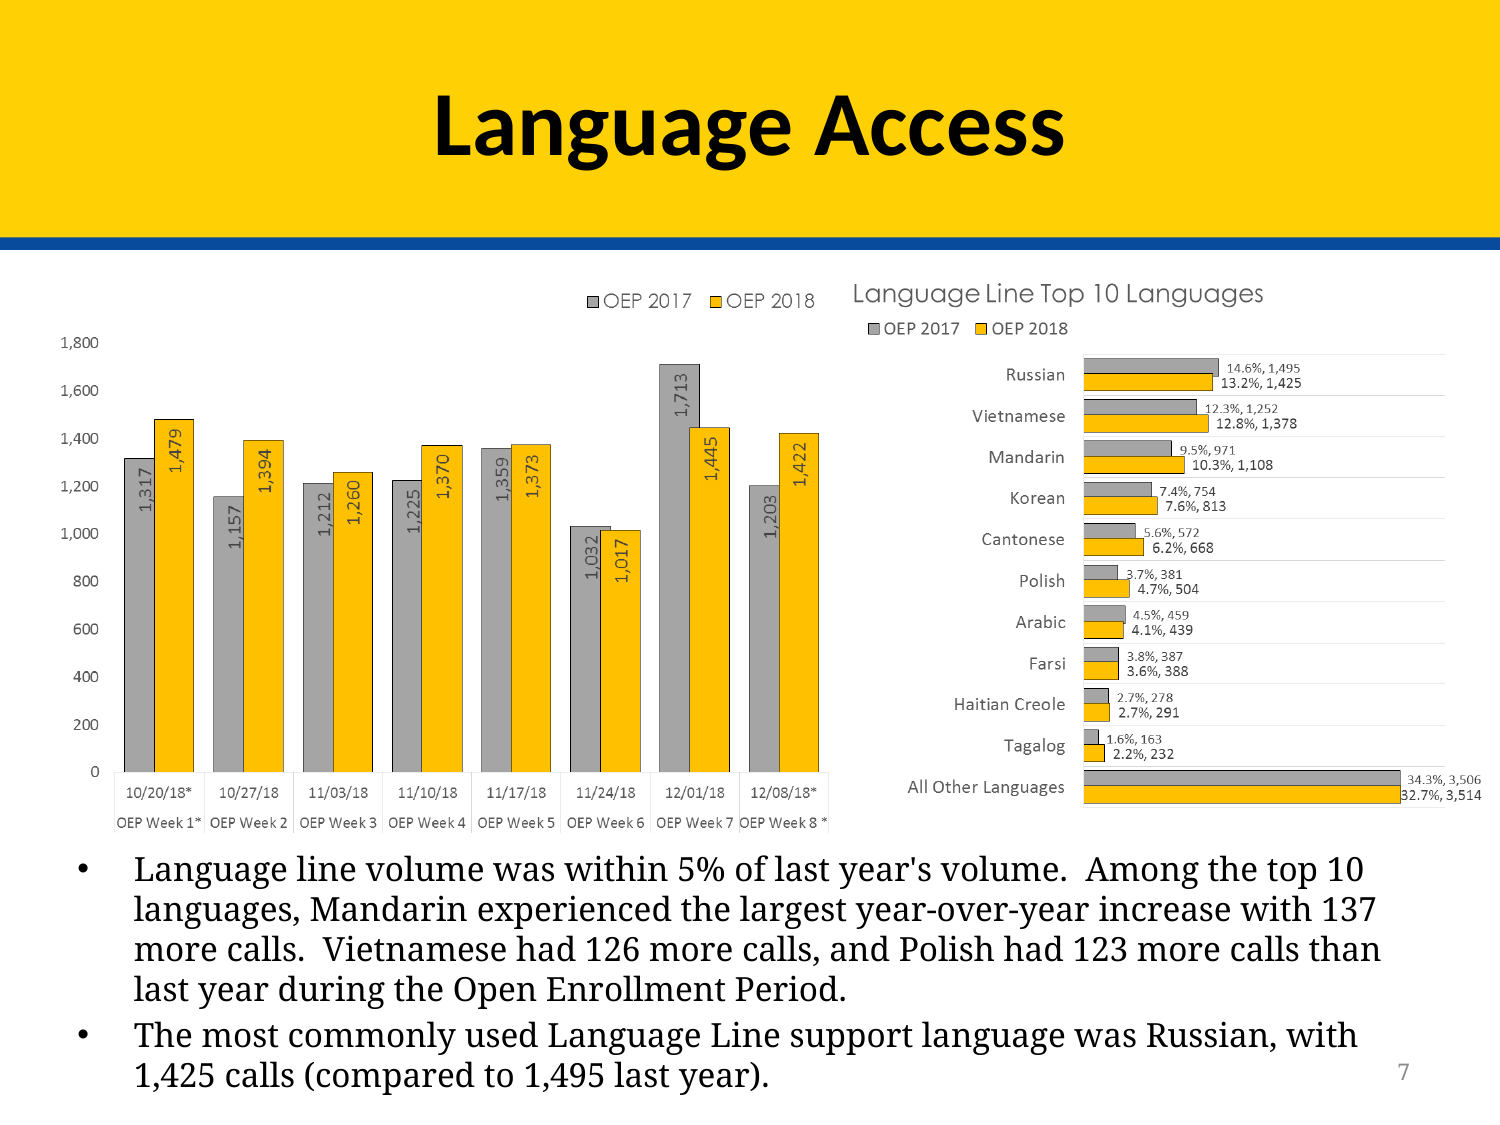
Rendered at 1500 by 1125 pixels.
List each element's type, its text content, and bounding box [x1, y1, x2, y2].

text_box Language line volume was within 5% of last year's volume. Among the top 10 languages, Mandarin experienced the largest year-over-year increase with 137 more calls. Vietnamese had 126 more calls, and Polish had 123 more calls than last year during the Open Enrollment Period. The most commonly used Language Line support language was Russian, with 1,425 calls (compared to 1,495 last year). [62, 840, 1438, 1113]
picture [49, 274, 1485, 838]
slide_number 7 [1074, 1042, 1425, 1103]
title Language Access [0, 0, 1500, 238]
